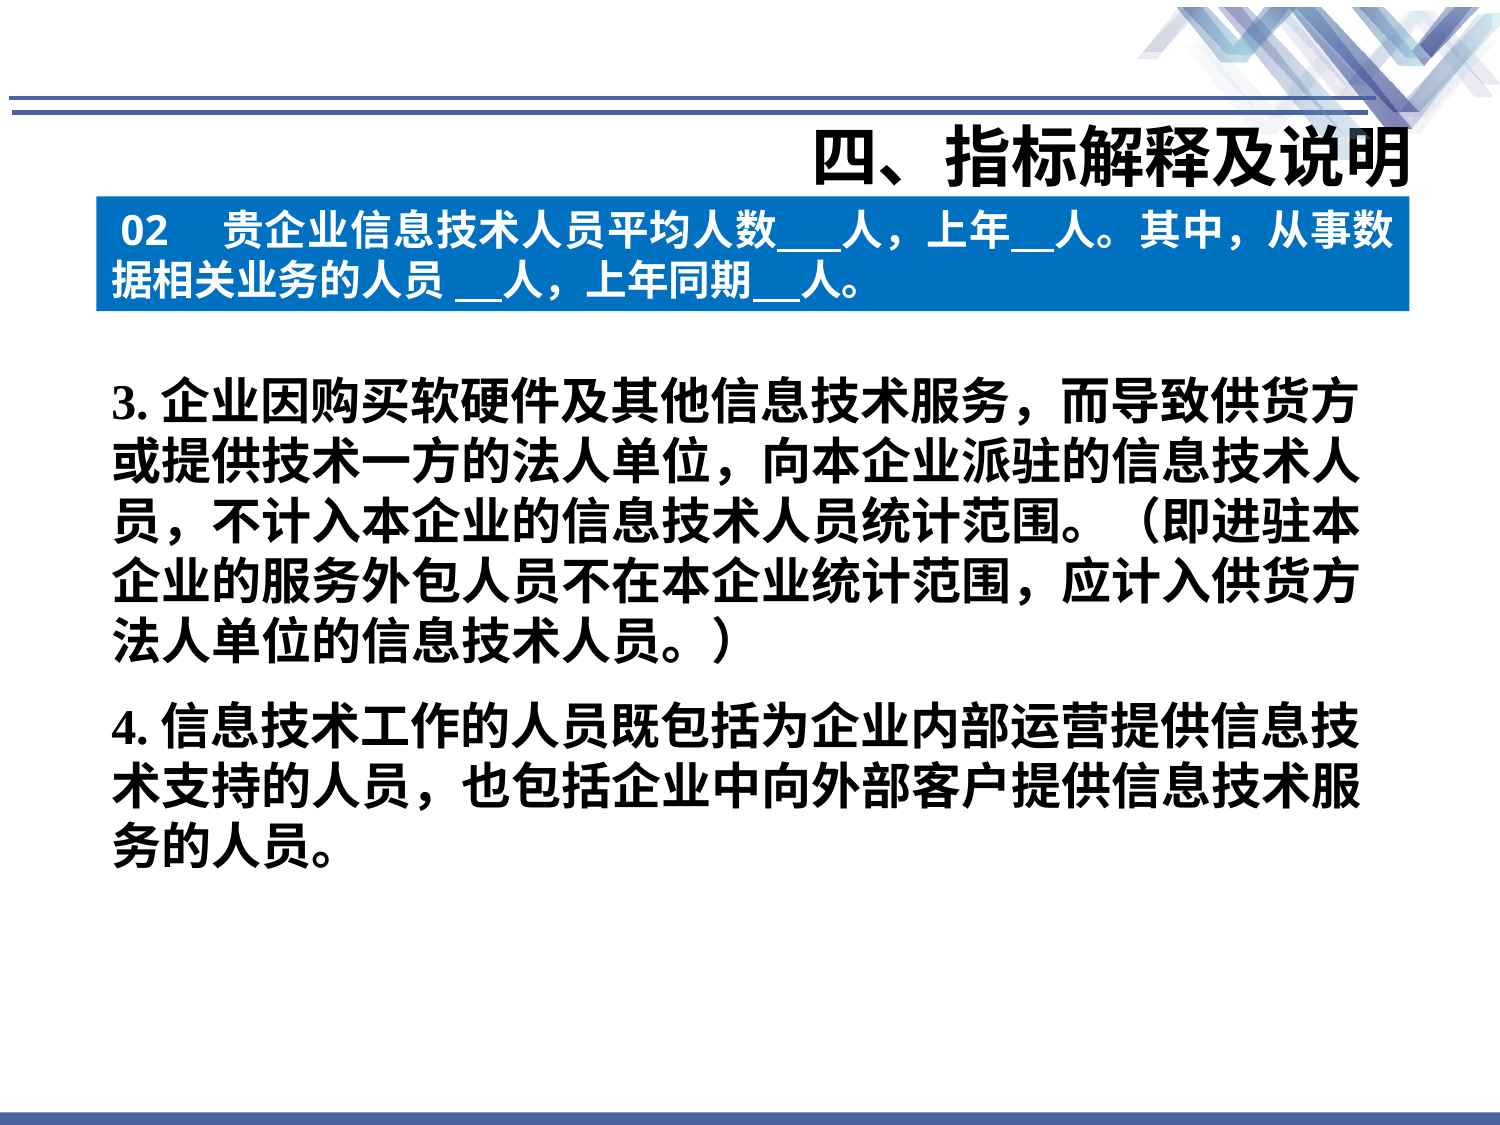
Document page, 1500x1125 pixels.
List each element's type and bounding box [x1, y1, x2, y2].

text_box [0, 7, 1500, 1125]
